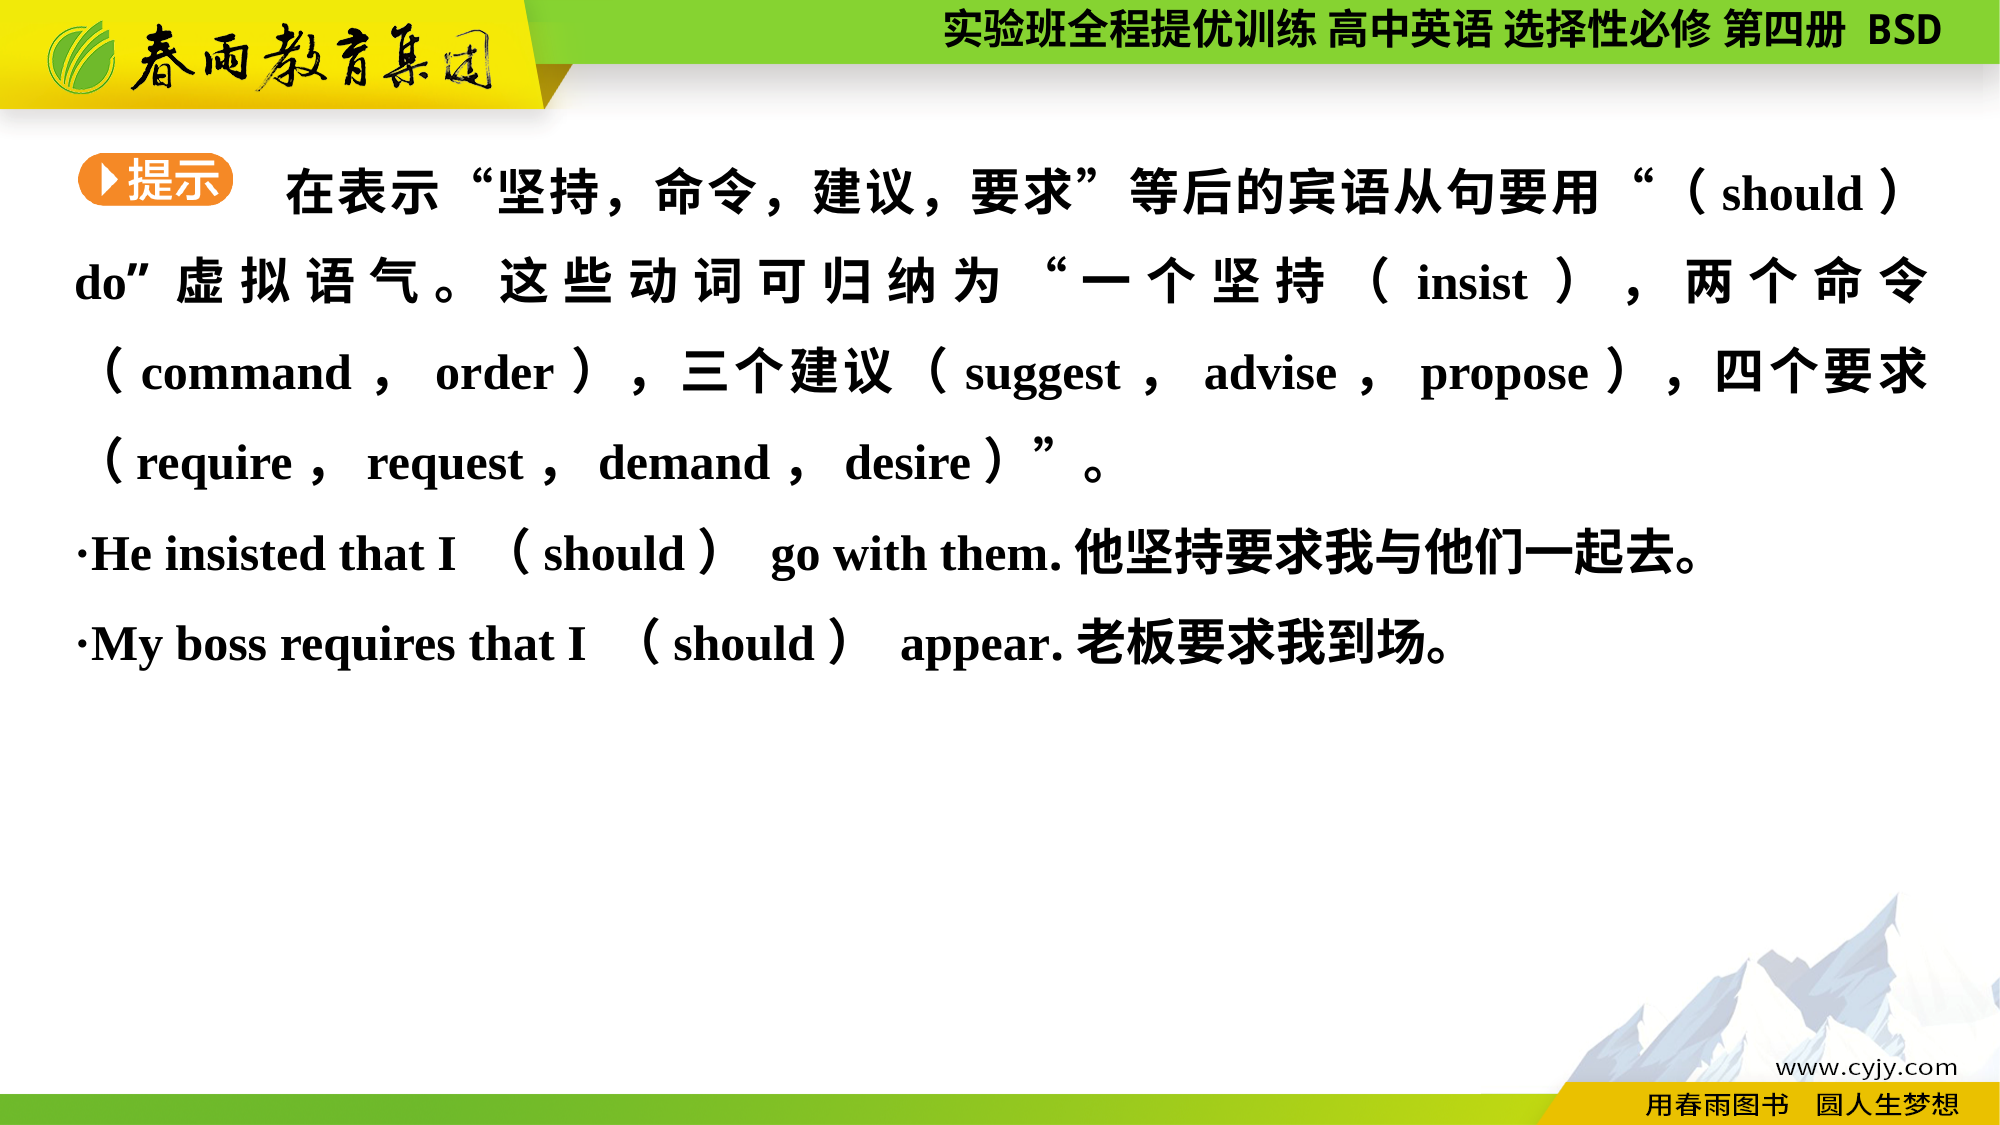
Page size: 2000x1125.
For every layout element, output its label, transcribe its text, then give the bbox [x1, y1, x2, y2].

list 在表示“坚持，命令，建议，要求”等后的宾语从句要用“（should） do”虚拟语气。这些动词可归纳为“一个坚持（insist），两个命令（command，order），三个建议（suggest，advise，propose），四个要求（require，request，demand，desire）”。 ·He insisted that I （should） go with them.他坚持要求我与他们一起去。 ·My boss requires that I （should） appear.老板要求我到场。 [59, 122, 1944, 672]
picture [0, 0, 2000, 1125]
